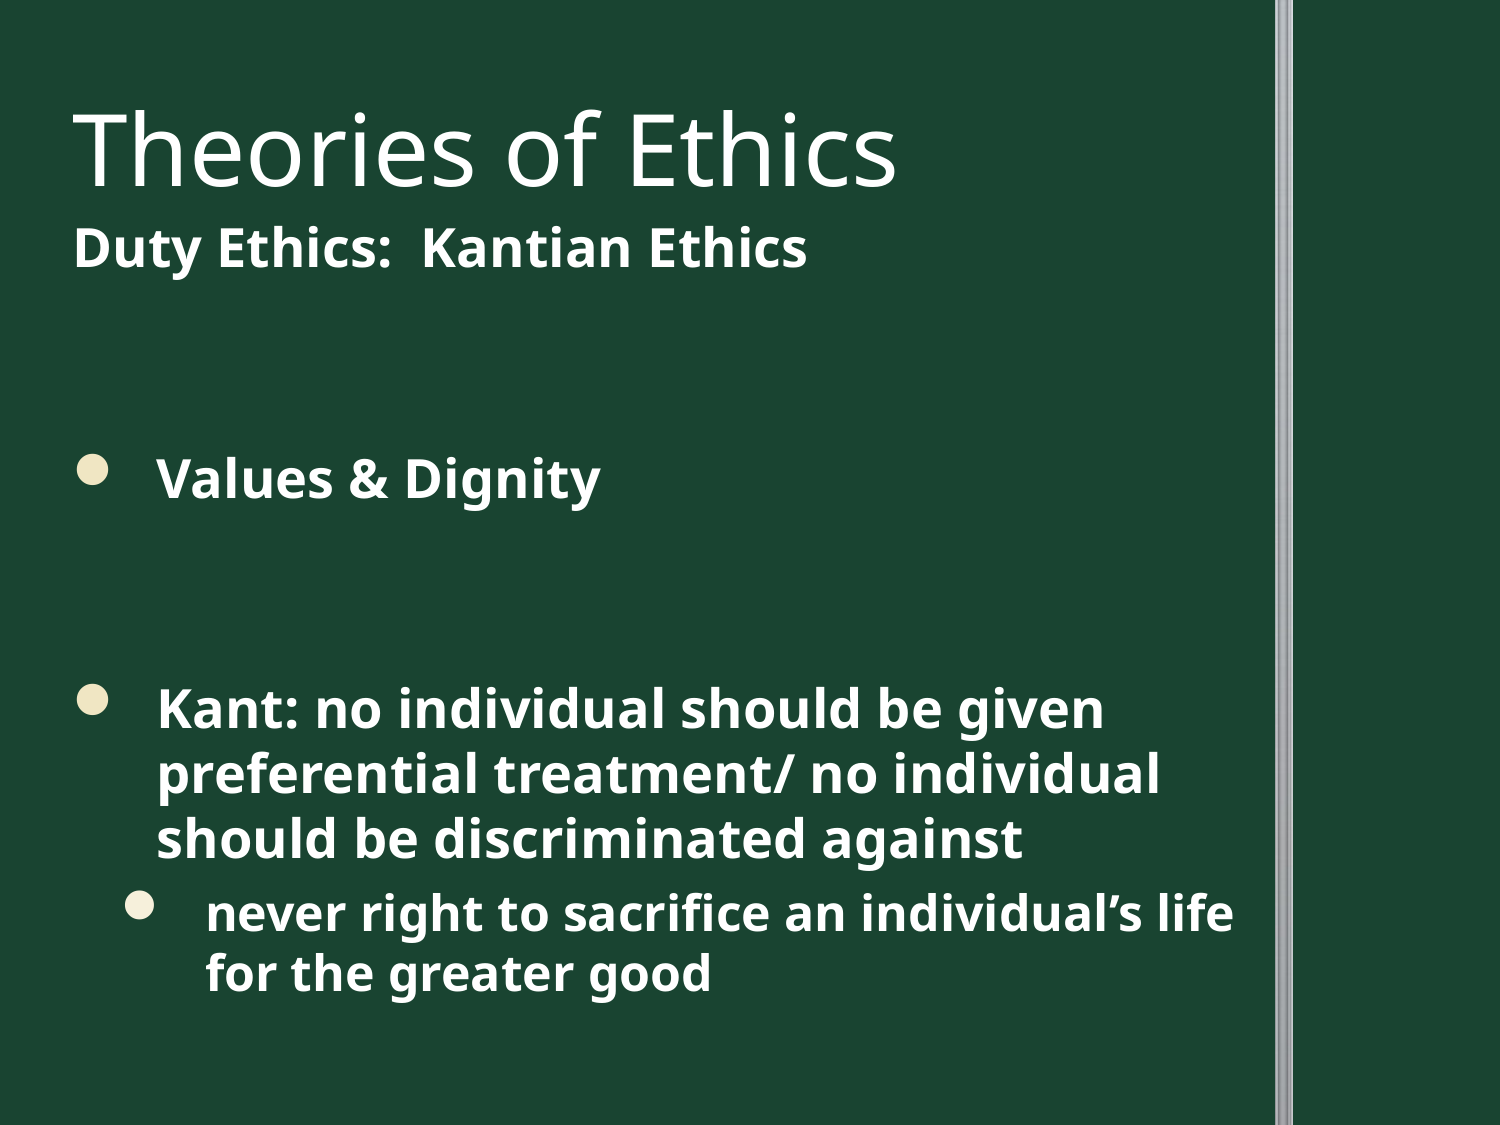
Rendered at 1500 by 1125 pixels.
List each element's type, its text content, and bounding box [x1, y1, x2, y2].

picture [1275, 0, 1293, 1125]
list Duty Ethics: Kantian Ethics Values & Dignity Kant: no individual should be given preferential treatment/ no individual should be discriminated against never right to sacrifice an individual’s life for the greater good [57, 206, 1268, 1125]
title Theories of Ethics [57, 86, 1220, 206]
